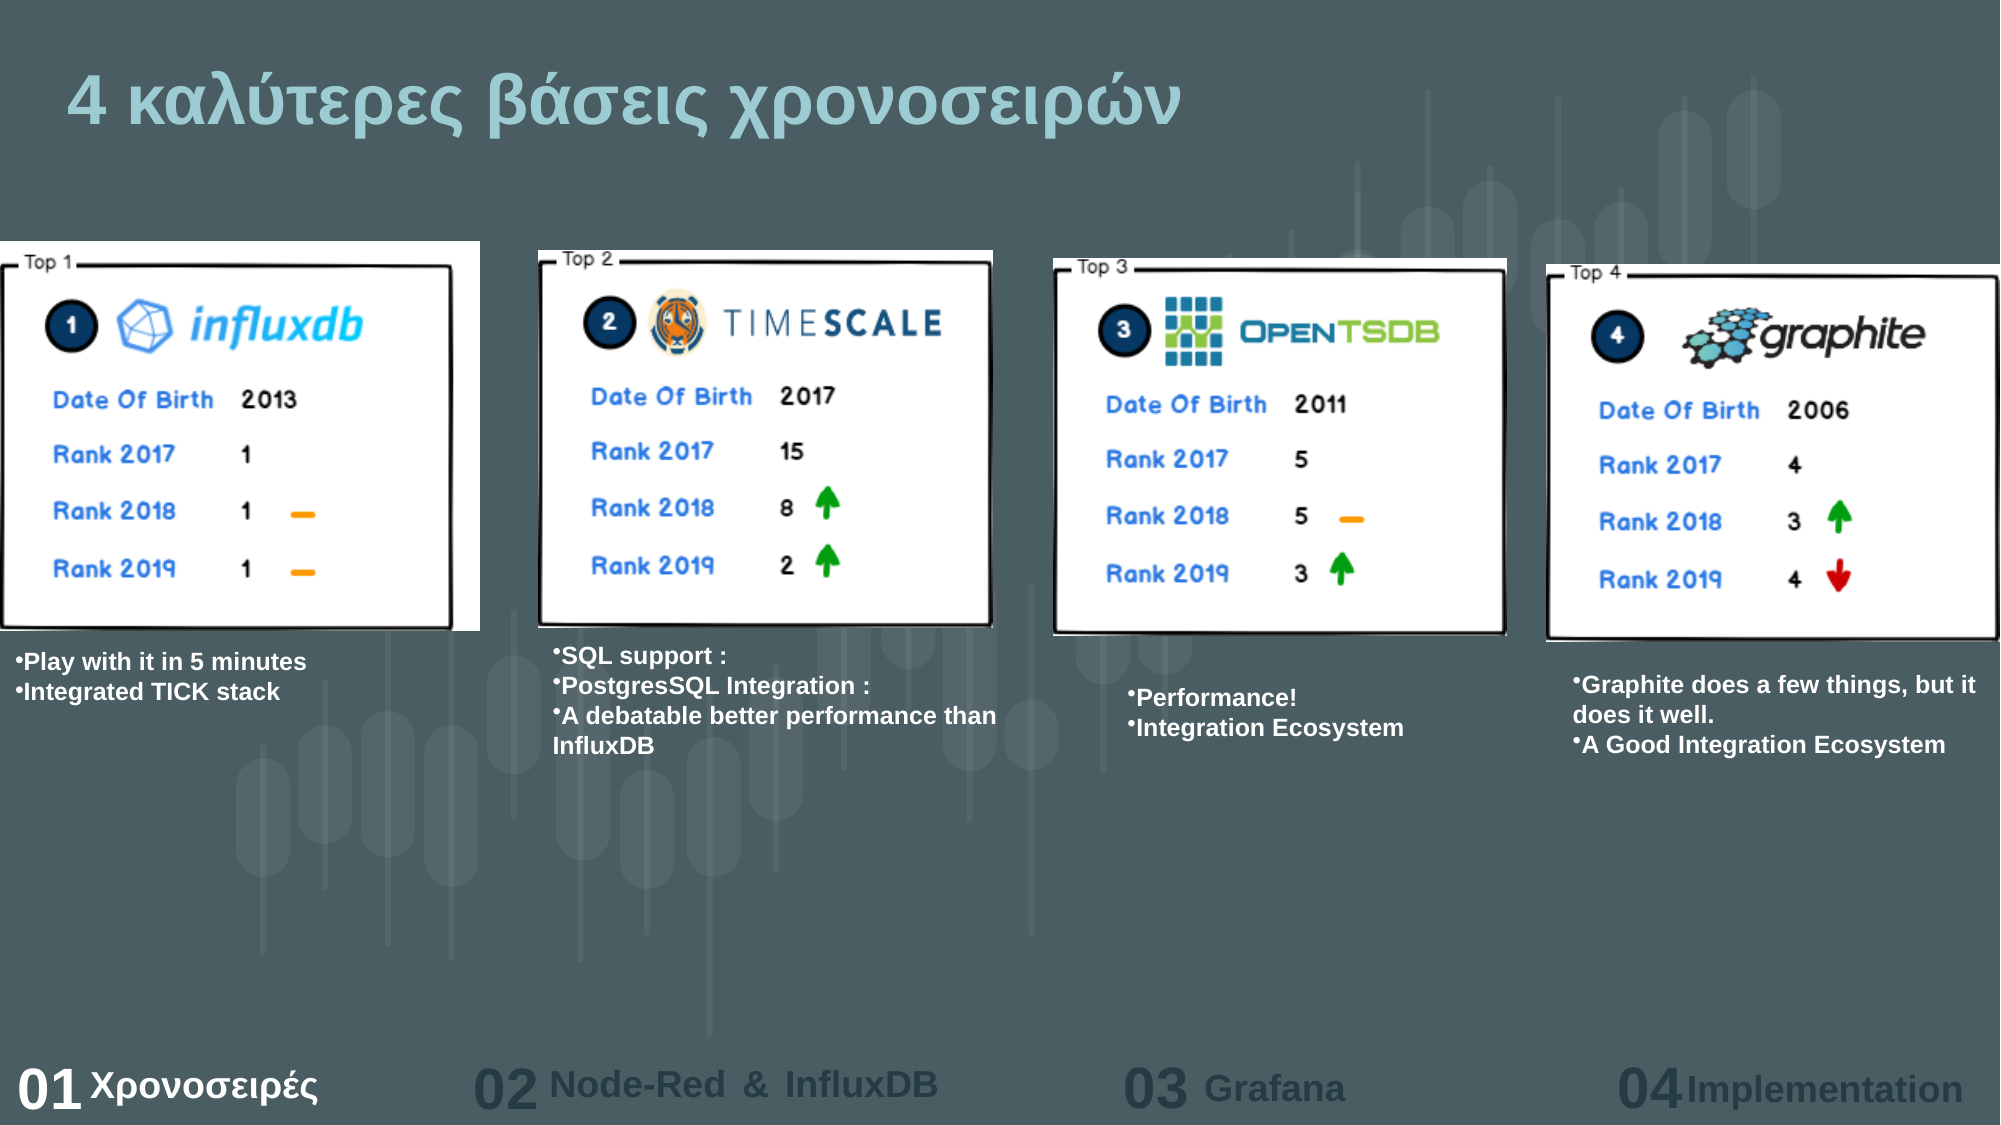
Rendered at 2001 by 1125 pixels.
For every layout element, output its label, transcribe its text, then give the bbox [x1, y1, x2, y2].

text_box Performance! Integration Ecosystem [1112, 673, 1466, 749]
text_box 4 καλύτερες βάσεις χρονοσειρών [53, 55, 1952, 175]
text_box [0, 1033, 1988, 1125]
text_box SQL support : PostgresSQL Integration : A debatable better performance than InfluxDB [537, 632, 1014, 767]
text_box Play with it in 5 minutes Integrated TICK stack [0, 637, 389, 713]
picture [1546, 264, 2000, 642]
text_box Graphite does a few things, but it does it well. A Good Integration Ecosystem [1557, 661, 2000, 767]
picture [538, 250, 993, 628]
picture [1052, 258, 1507, 636]
picture [0, 240, 480, 631]
